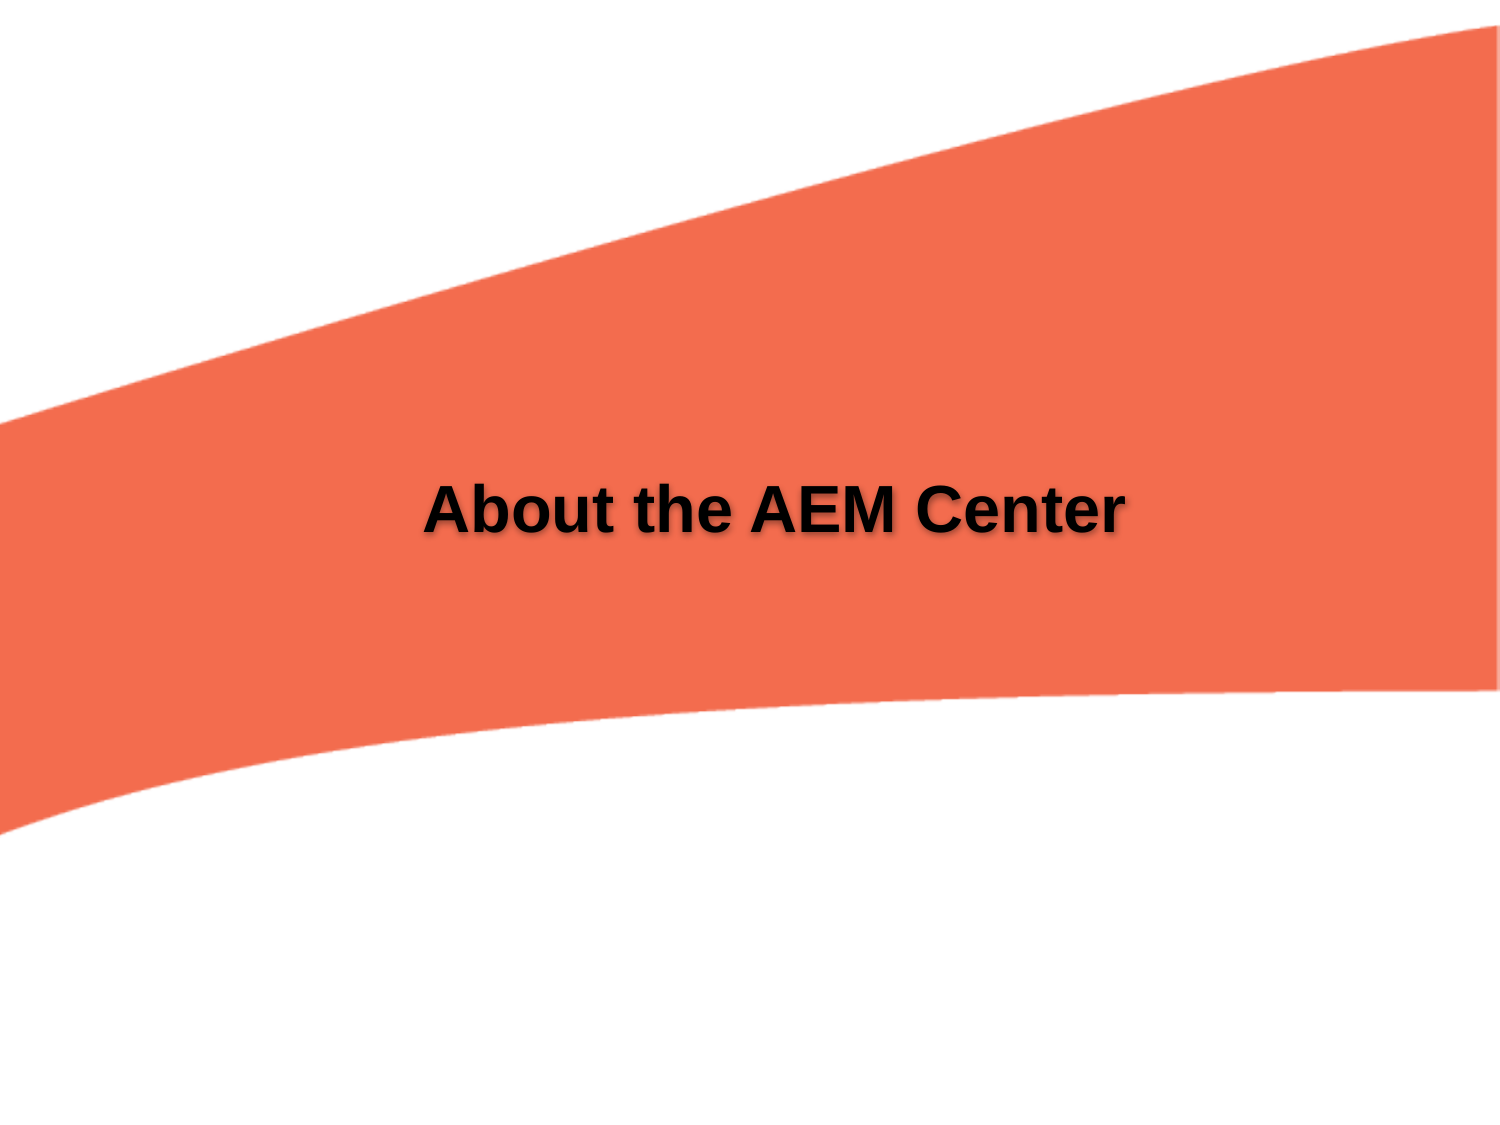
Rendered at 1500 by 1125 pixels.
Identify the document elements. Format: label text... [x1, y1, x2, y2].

title About the AEM Center [99, 412, 1451, 601]
picture [0, 24, 1500, 838]
